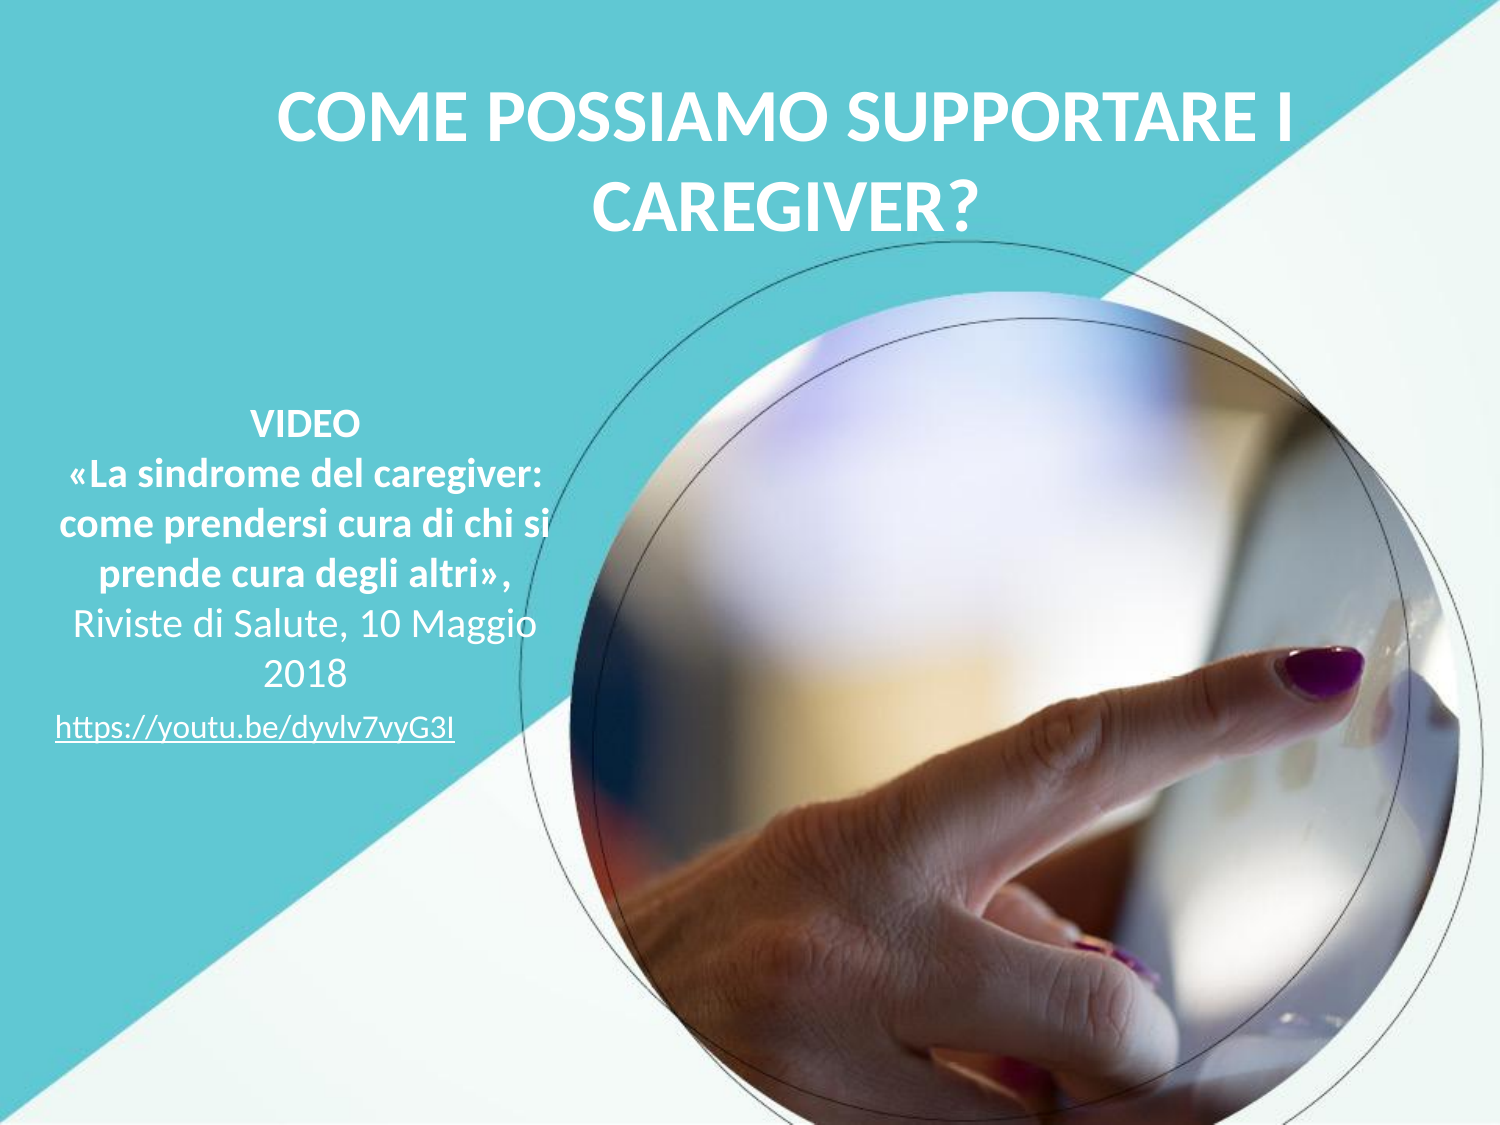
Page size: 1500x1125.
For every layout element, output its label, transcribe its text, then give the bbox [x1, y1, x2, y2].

text_box COME POSSIAMO SUPPORTARE I CAREGIVER? [208, 59, 1366, 255]
picture [0, 0, 1500, 1125]
text_box https://youtu.be/dyvlv7vyG3I [40, 658, 695, 753]
text_box VIDEO «La sindrome del caregiver: come prendersi cura di chi si prende cura degli altri», Riviste di Salute, 10 Maggio 2018 [40, 387, 571, 703]
